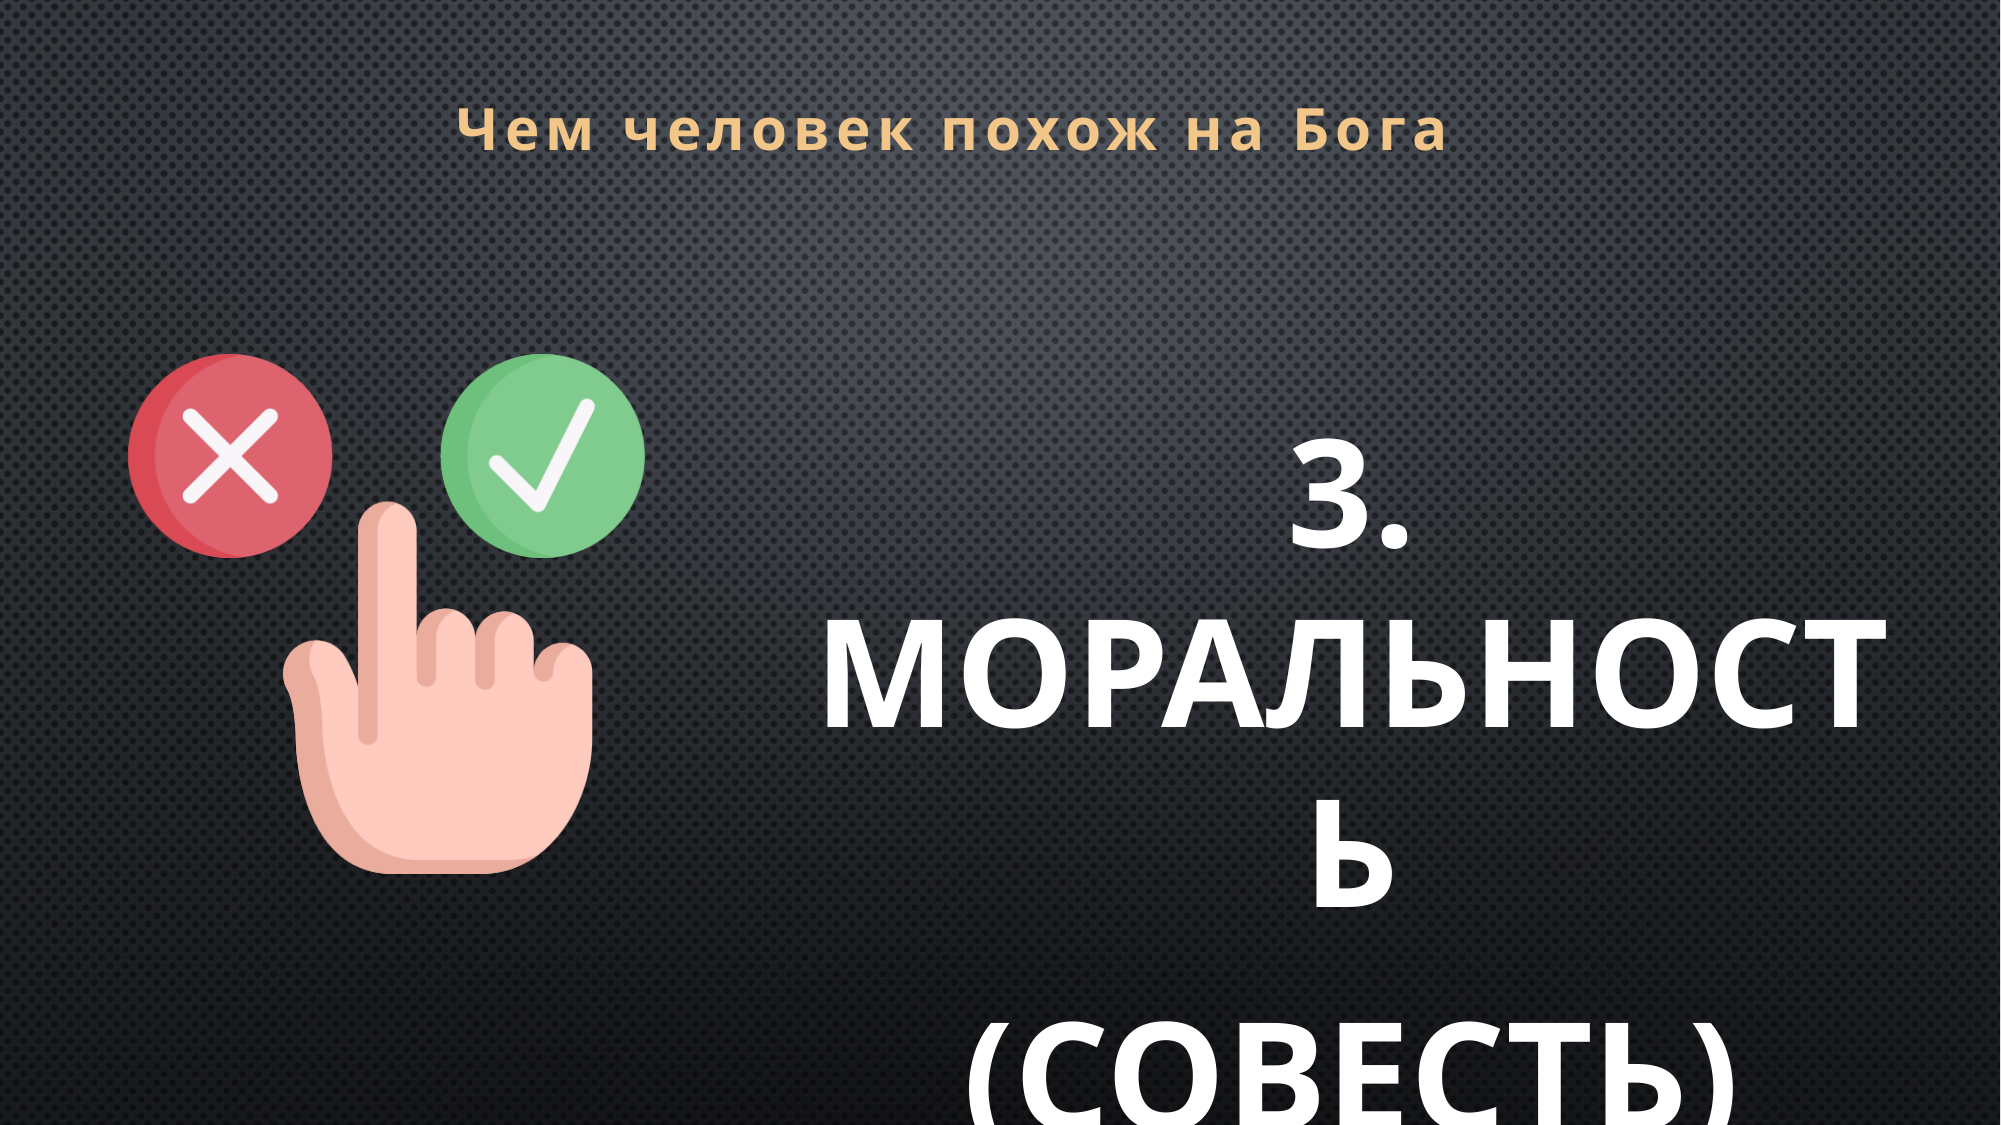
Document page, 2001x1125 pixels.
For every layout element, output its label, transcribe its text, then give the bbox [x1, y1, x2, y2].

subtitle 3. Моральность (совесть) [775, 390, 1928, 644]
text_box Чем человек похож на Бога [327, 84, 1578, 170]
picture [126, 354, 647, 875]
